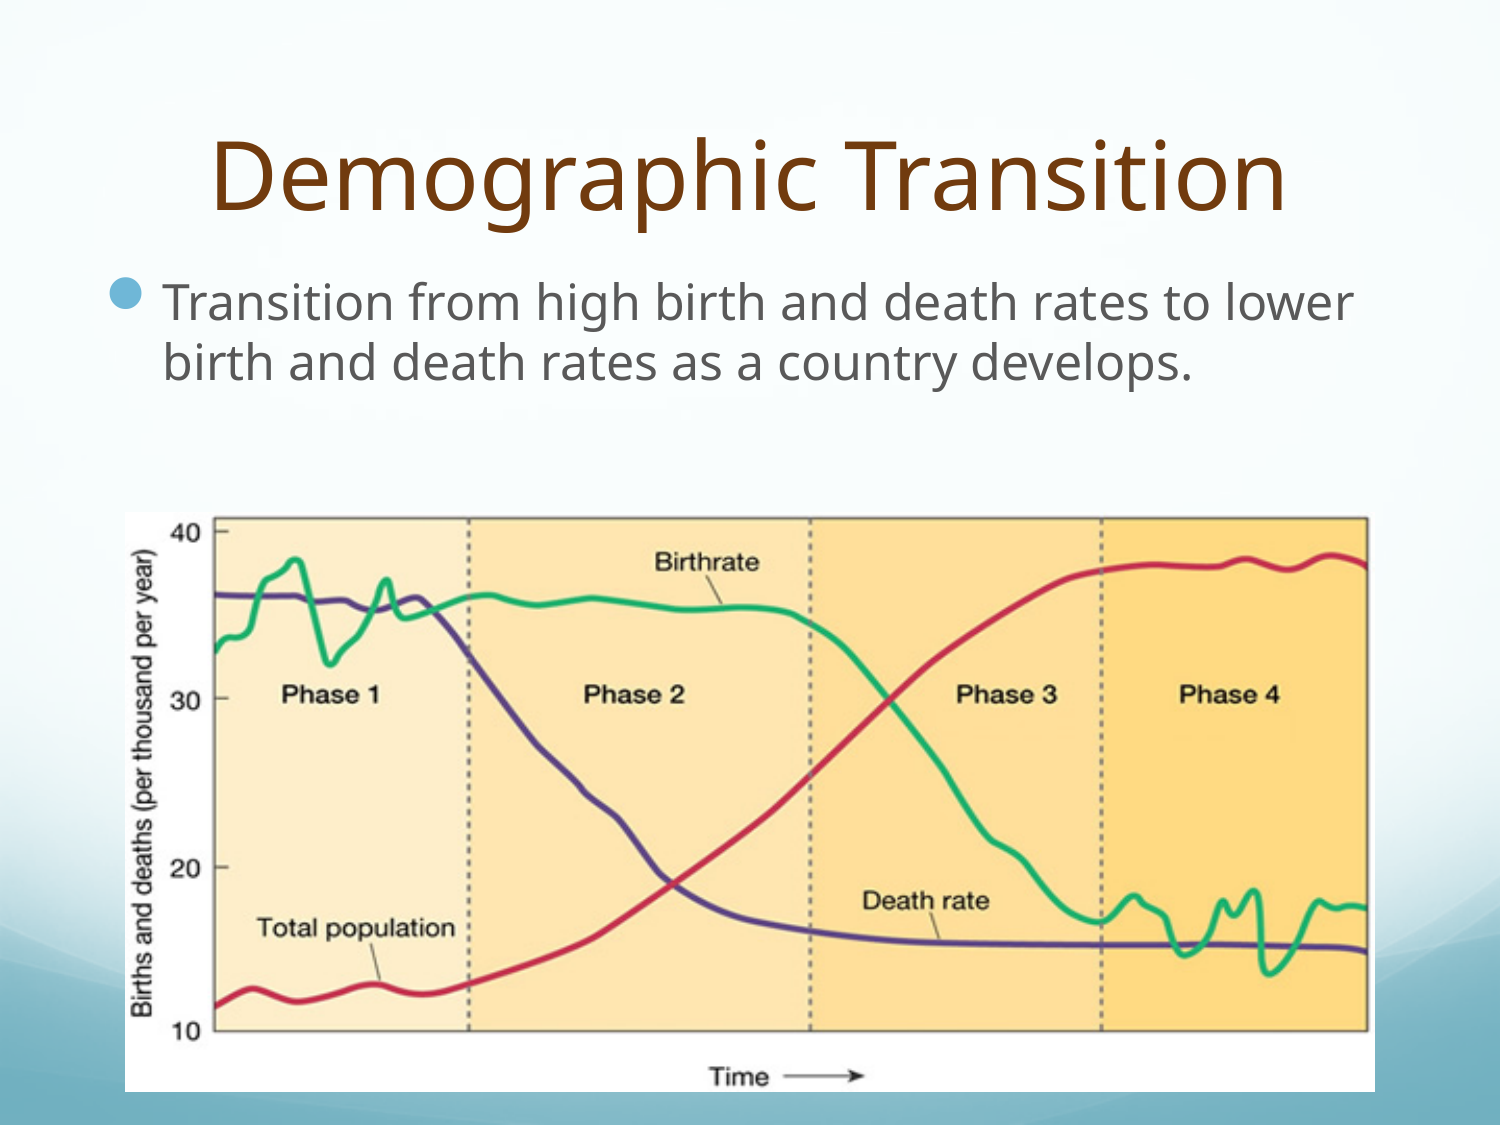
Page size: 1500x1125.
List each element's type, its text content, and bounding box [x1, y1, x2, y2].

list Transition from high birth and death rates to lower birth and death rates as a country develops. [89, 262, 1410, 976]
title Demographic Transition [89, 17, 1410, 238]
picture [124, 511, 1376, 1093]
